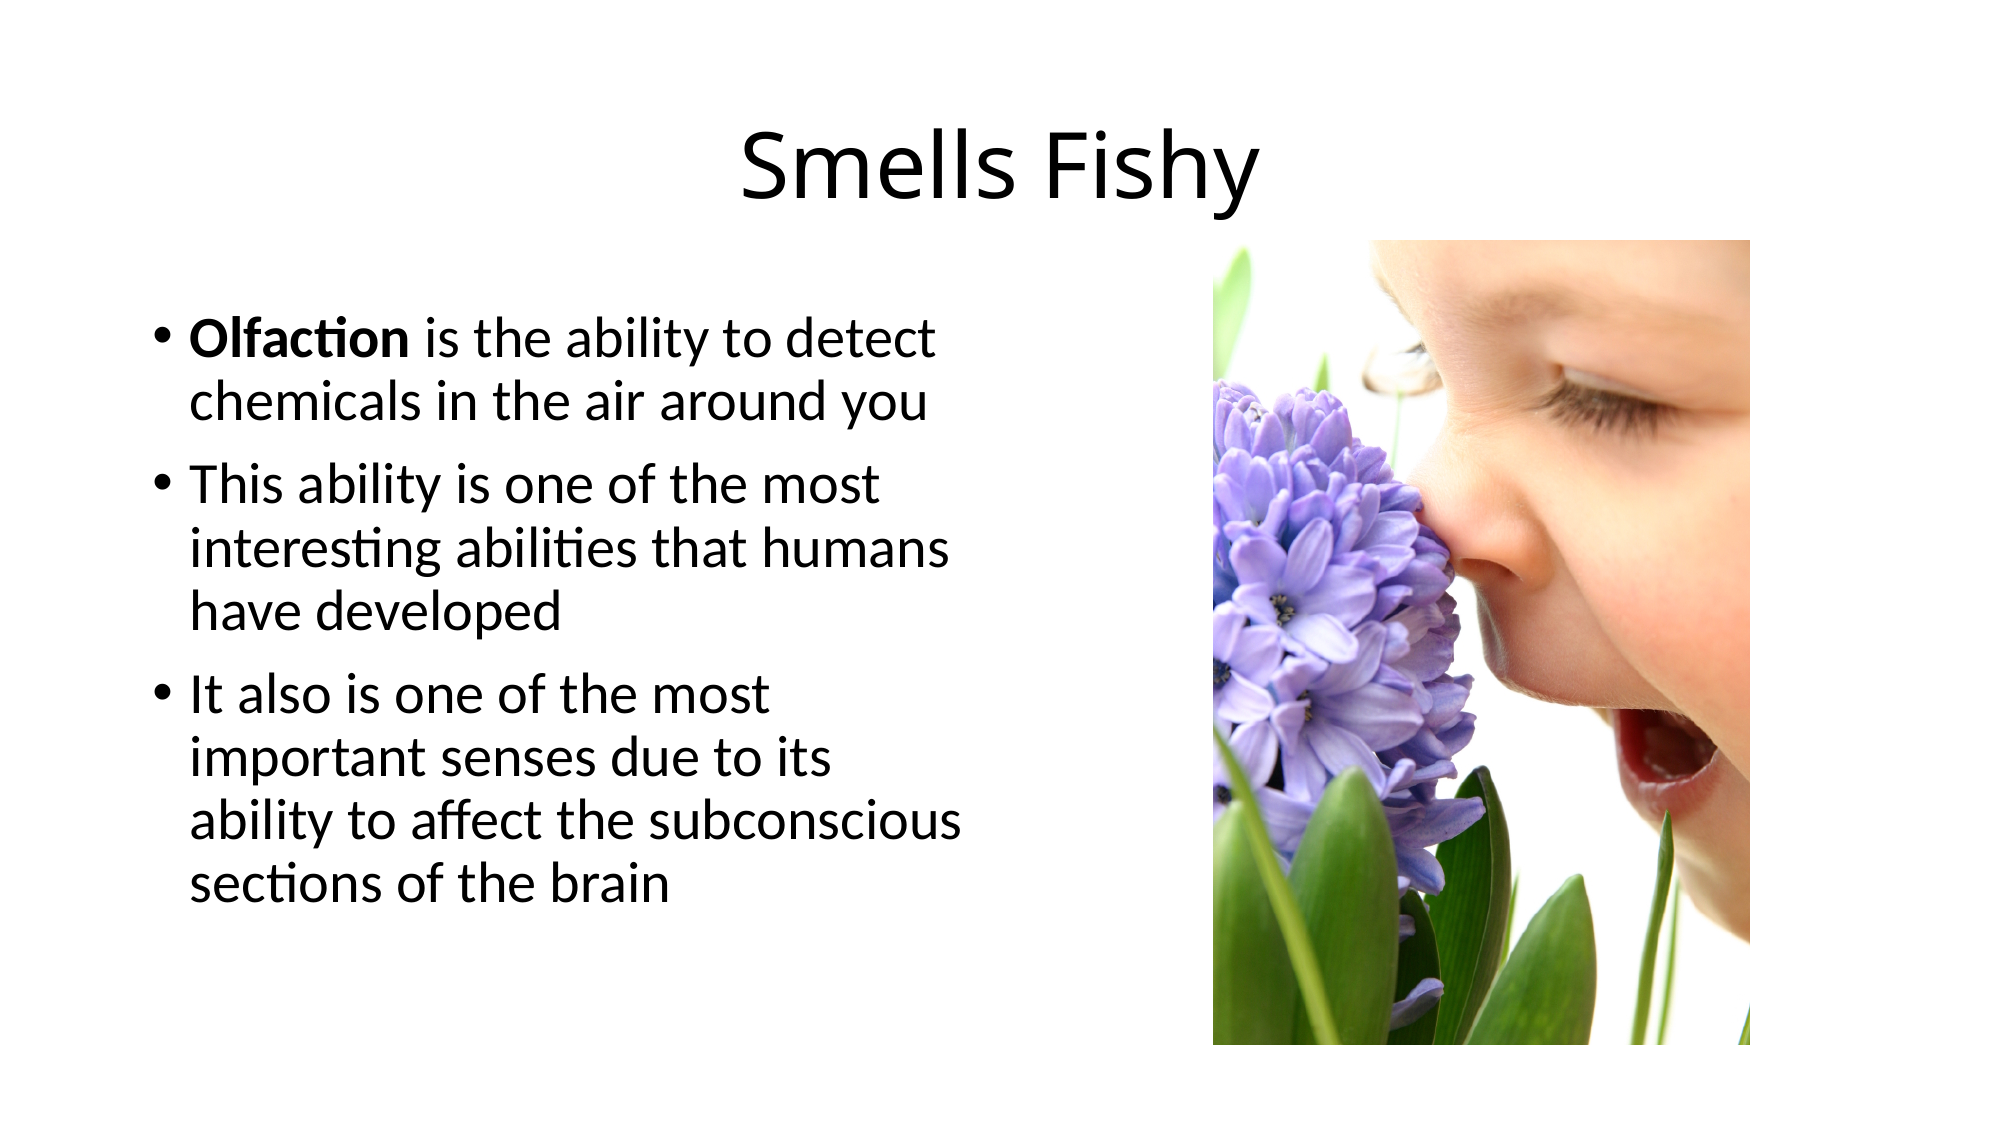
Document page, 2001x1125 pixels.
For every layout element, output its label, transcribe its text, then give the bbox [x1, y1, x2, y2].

picture [1213, 240, 1750, 1045]
title Smells Fishy [137, 59, 1863, 278]
list Olfaction is the ability to detect chemicals in the air around you This ability is one of the most interesting abilities that humans have developed It also is one of the most important senses due to its ability to affect the subconscious sections of the brain [137, 299, 988, 1014]
